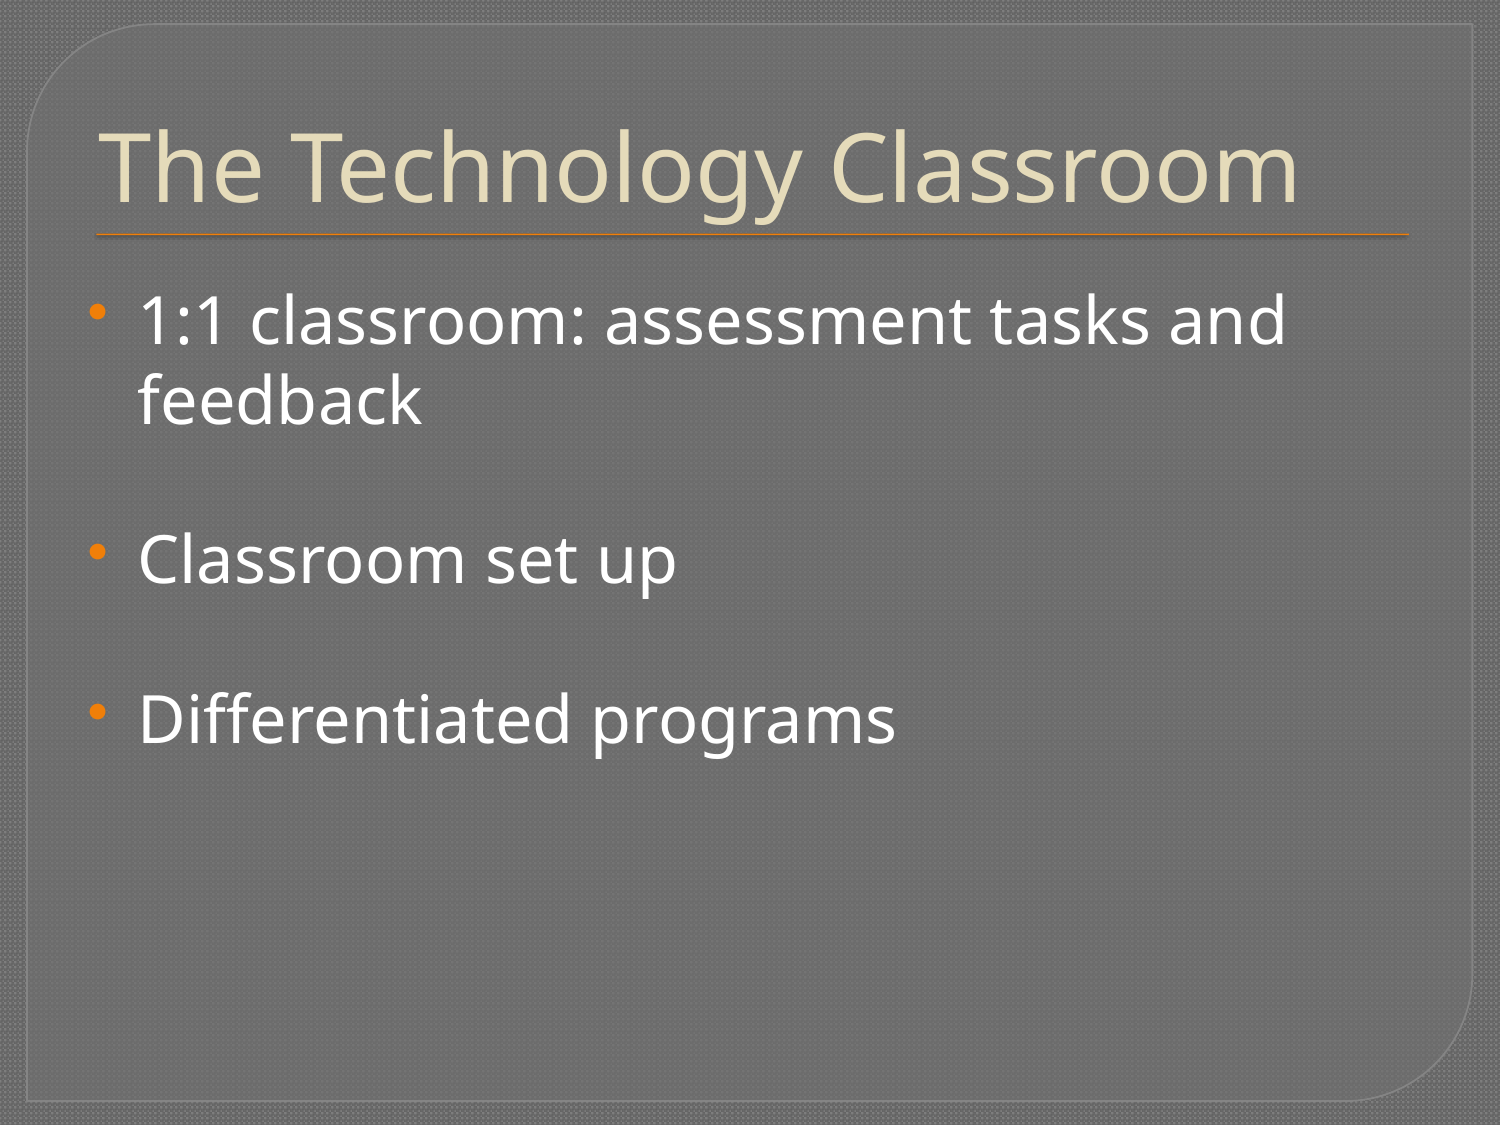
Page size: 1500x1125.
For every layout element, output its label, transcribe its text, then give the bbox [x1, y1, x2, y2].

list 1:1 classroom: assessment tasks and feedback Classroom set up Differentiated programs [75, 270, 1425, 1013]
title The Technology Classroom [75, 41, 1425, 230]
